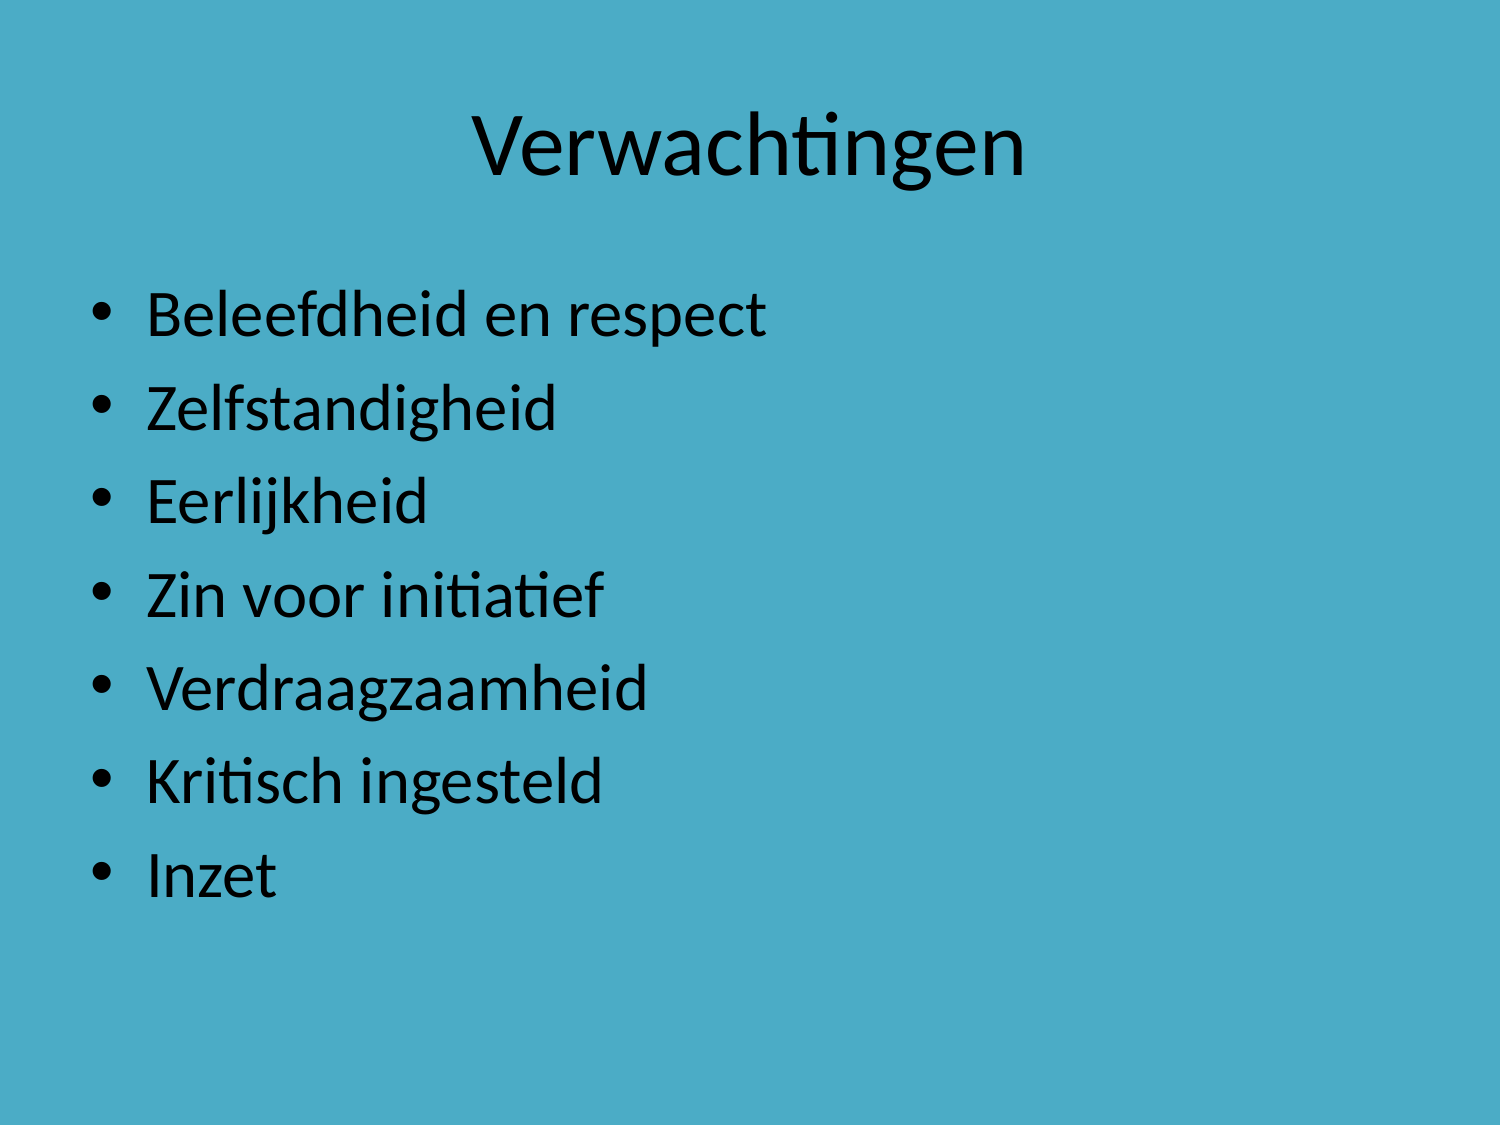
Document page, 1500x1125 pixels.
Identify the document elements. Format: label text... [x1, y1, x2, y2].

list Beleefdheid en respect Zelfstandigheid Eerlijkheid Zin voor initiatief Verdraagzaamheid Kritisch ingesteld Inzet [75, 262, 1425, 1005]
title Verwachtingen [75, 45, 1425, 233]
